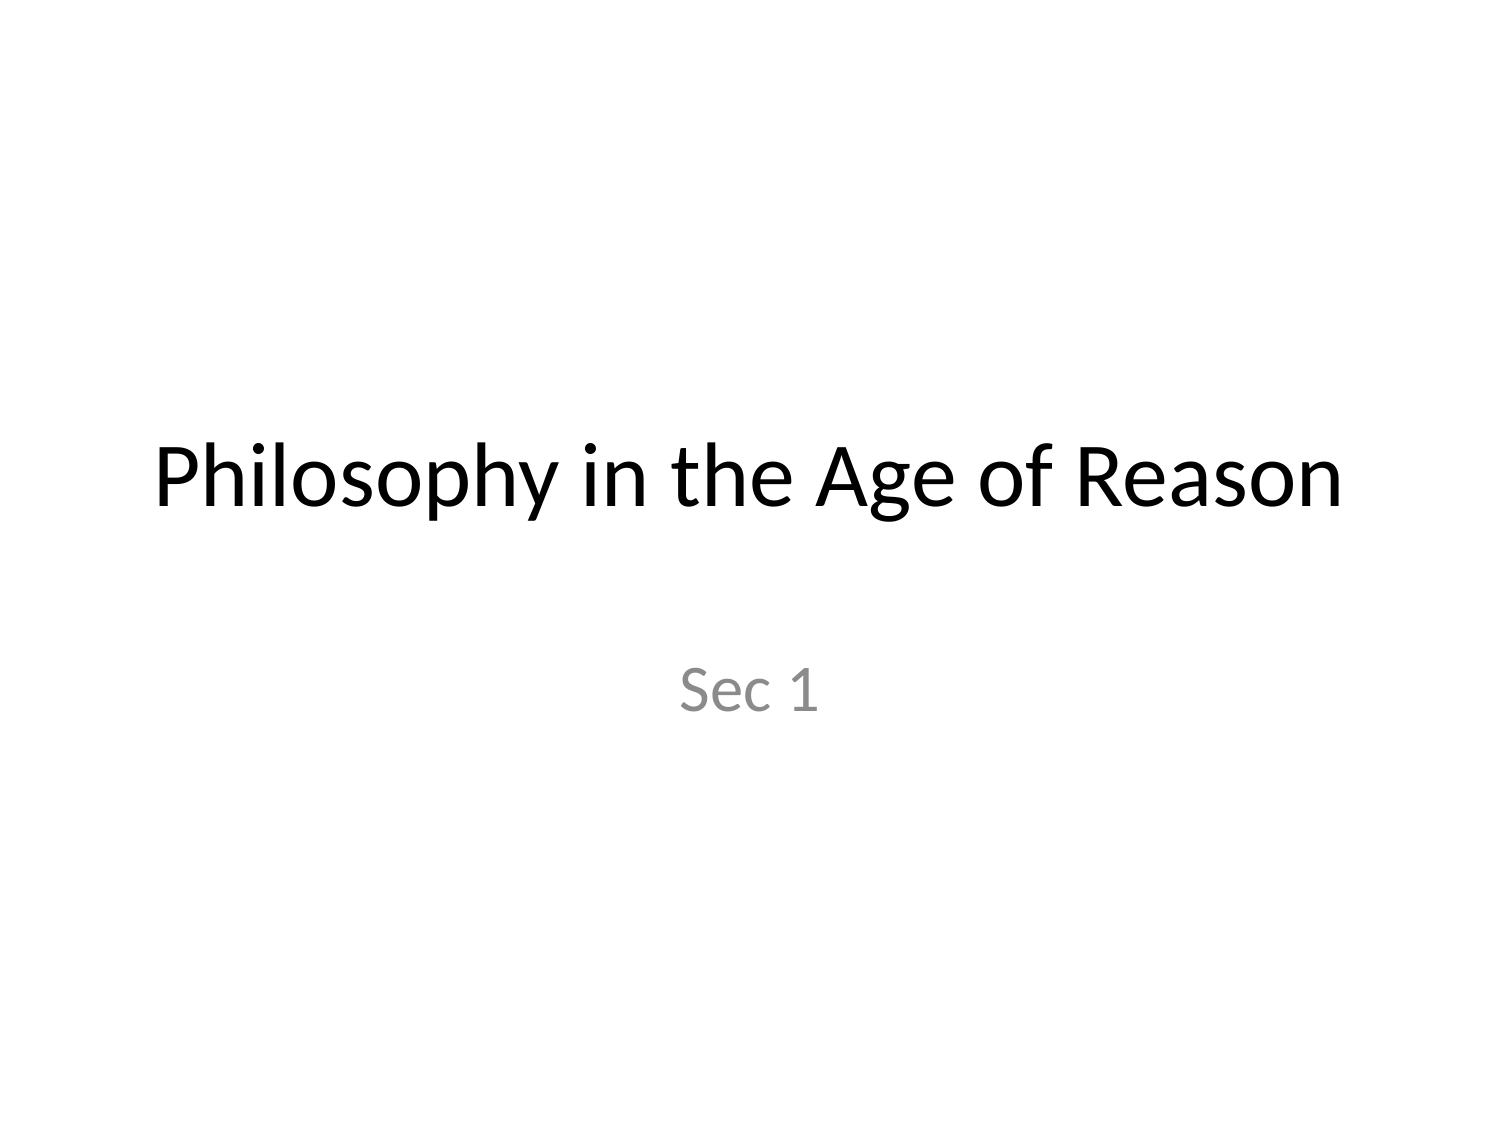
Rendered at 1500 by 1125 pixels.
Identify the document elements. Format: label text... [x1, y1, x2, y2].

subtitle Sec 1 [225, 637, 1275, 925]
title Philosophy in the Age of Reason [112, 349, 1388, 591]
